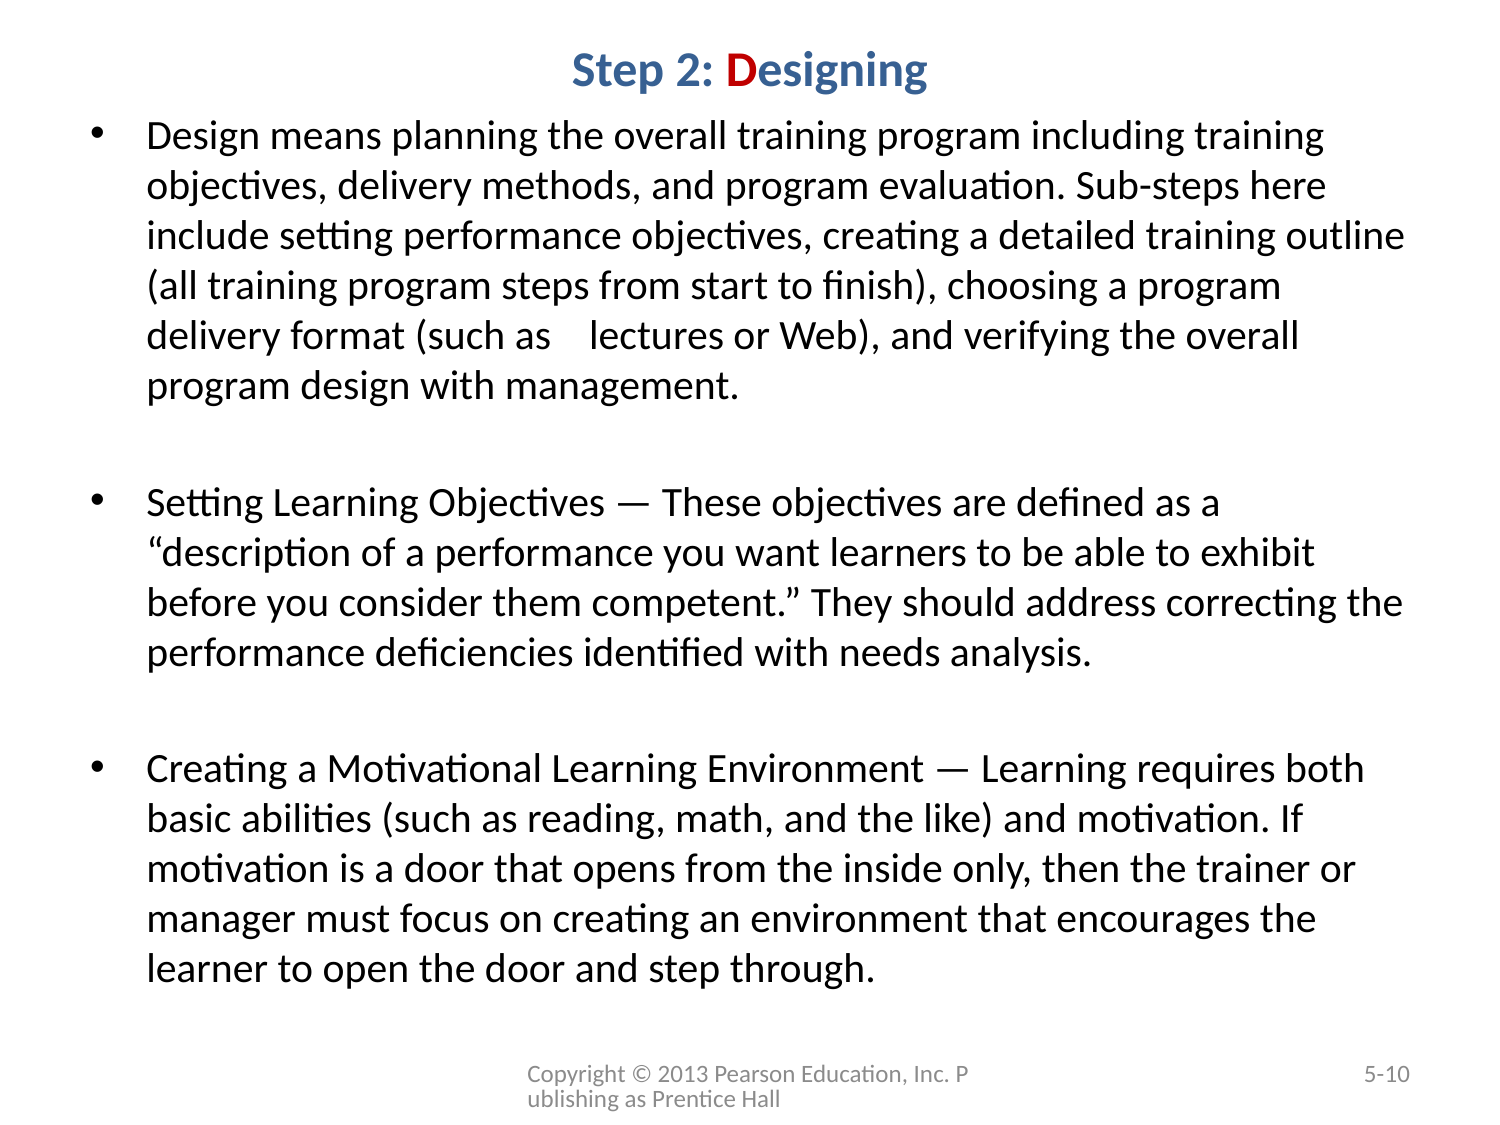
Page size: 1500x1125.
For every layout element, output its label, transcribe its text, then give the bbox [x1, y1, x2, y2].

list Design means planning the overall training program including training objectives, delivery methods, and program evaluation. Sub-steps here include setting performance objectives, creating a detailed training outline (all training program steps from start to finish), choosing a program delivery format (such as lectures or Web), and verifying the overall program design with management. Setting Learning Objectives — These objectives are defined as a “description of a performance you want learners to be able to exhibit before you consider them competent.” They should address correcting the performance deficiencies identified with needs analysis. Creating a Motivational Learning Environment — Learning requires both basic abilities (such as reading, math, and the like) and motivation. If motivation is a door that opens from the inside only, then the trainer or manager must focus on creating an environment that encourages the learner to open the door and step through. [75, 99, 1425, 1038]
slide_number 5-10 [1074, 1042, 1425, 1103]
footer Copyright © 2013 Pearson Education, Inc. Publishing as Prentice Hall [512, 1042, 988, 1103]
title Step 2: Designing [75, 45, 1425, 88]
